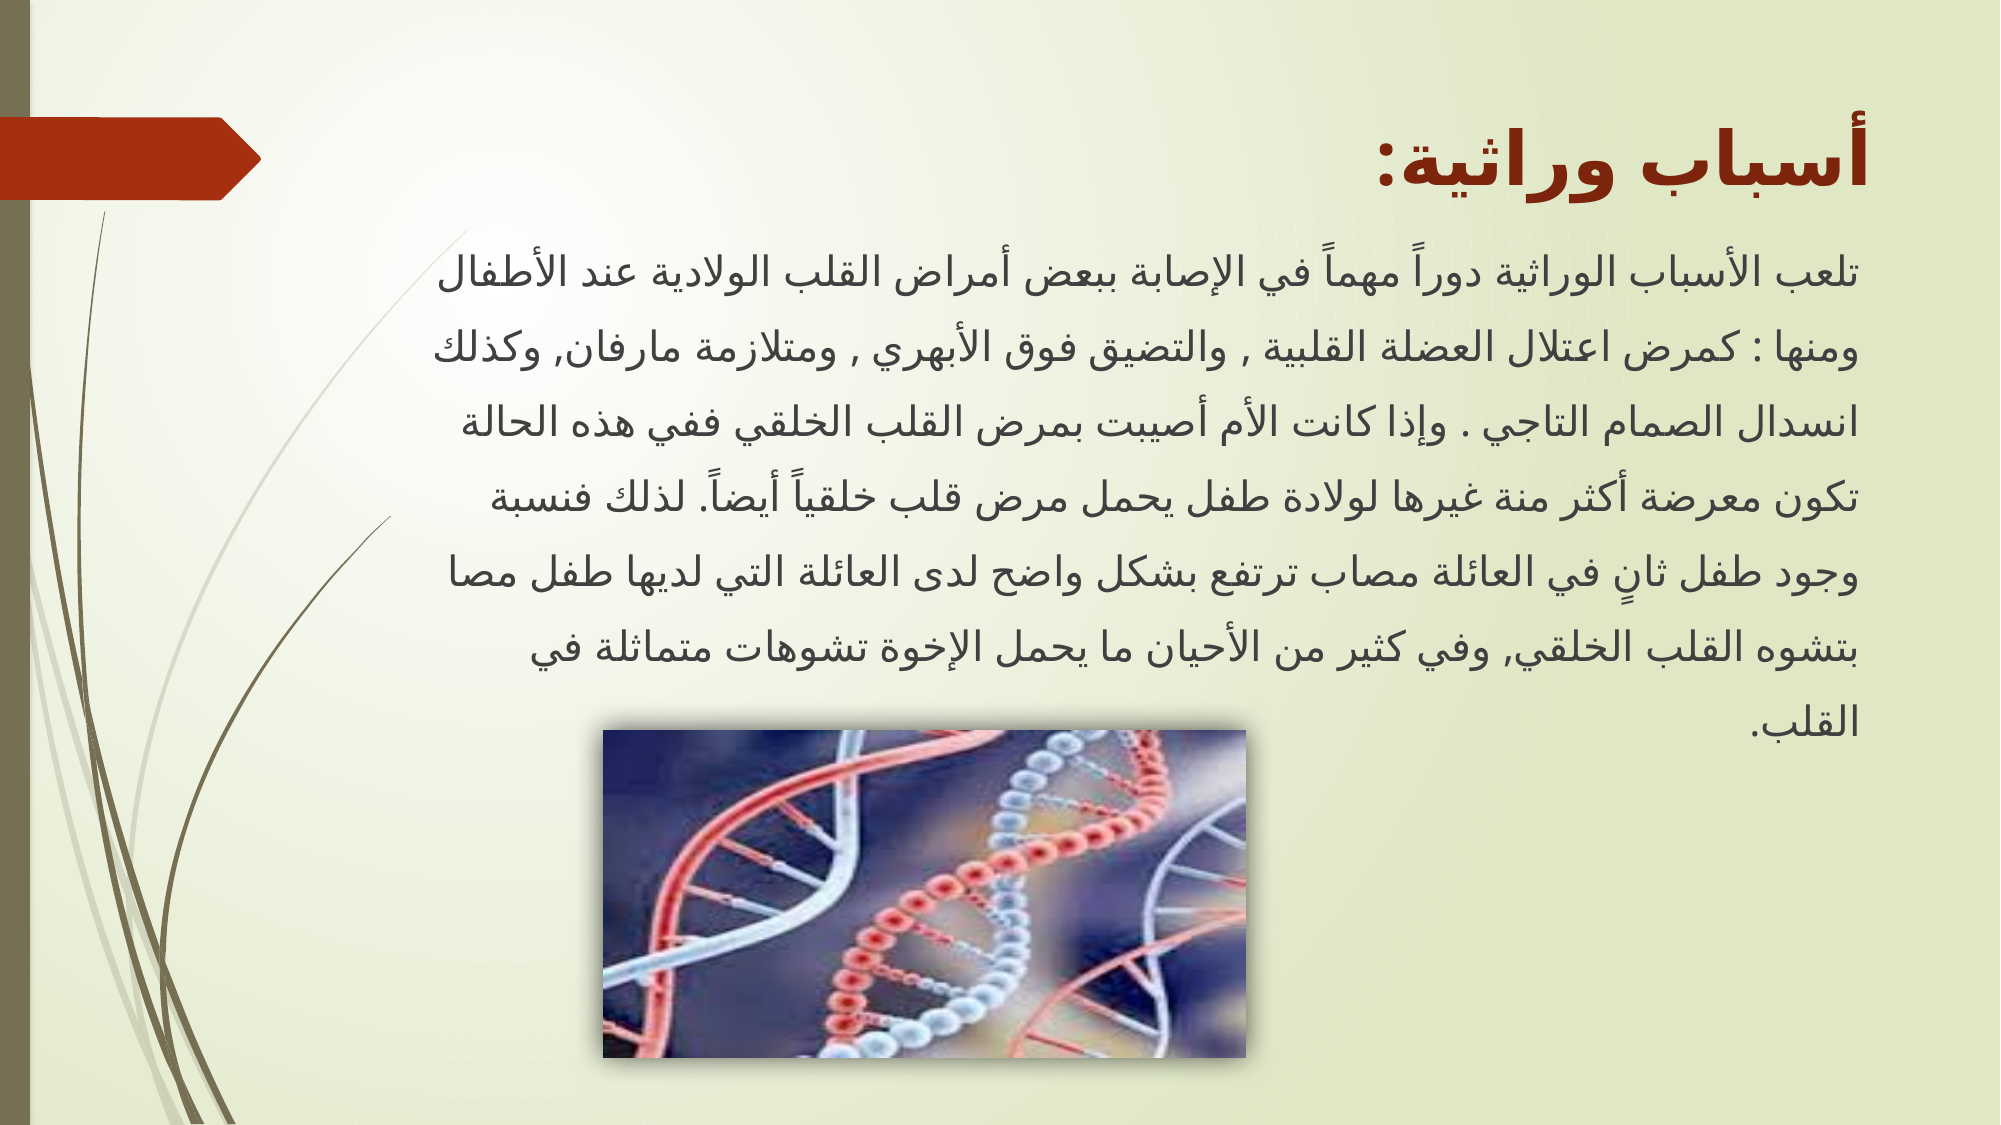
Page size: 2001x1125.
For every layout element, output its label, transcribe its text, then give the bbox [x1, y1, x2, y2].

picture [603, 730, 1247, 1058]
list تلعب الأسباب الوراثية دوراً مهماً في الإصابة ببعض أمراض القلب الولادية عند الأطفال ومنها : كمرض اعتلال العضلة القلبية , والتضيق فوق الأبهري , ومتلازمة مارفان, وكذلك انسدال الصمام التاجي . وإذا كانت الأم أصيبت بمرض القلب الخلقي ففي هذه الحالة تكون معرضة أكثر منة غيرها لولادة طفل يحمل مرض قلب خلقياً أيضاً. لذلك فنسبة وجود طفل ثانٍ في العائلة مصاب ترتفع بشكل واضح لدى العائلة التي لديها طفل مصا بتشوه القلب الخلقي, وفي كثير من الأحيان ما يحمل الإخوة تشوهات متماثلة في القلب. [413, 211, 1876, 832]
title أسباب وراثية: [425, 102, 1888, 313]
